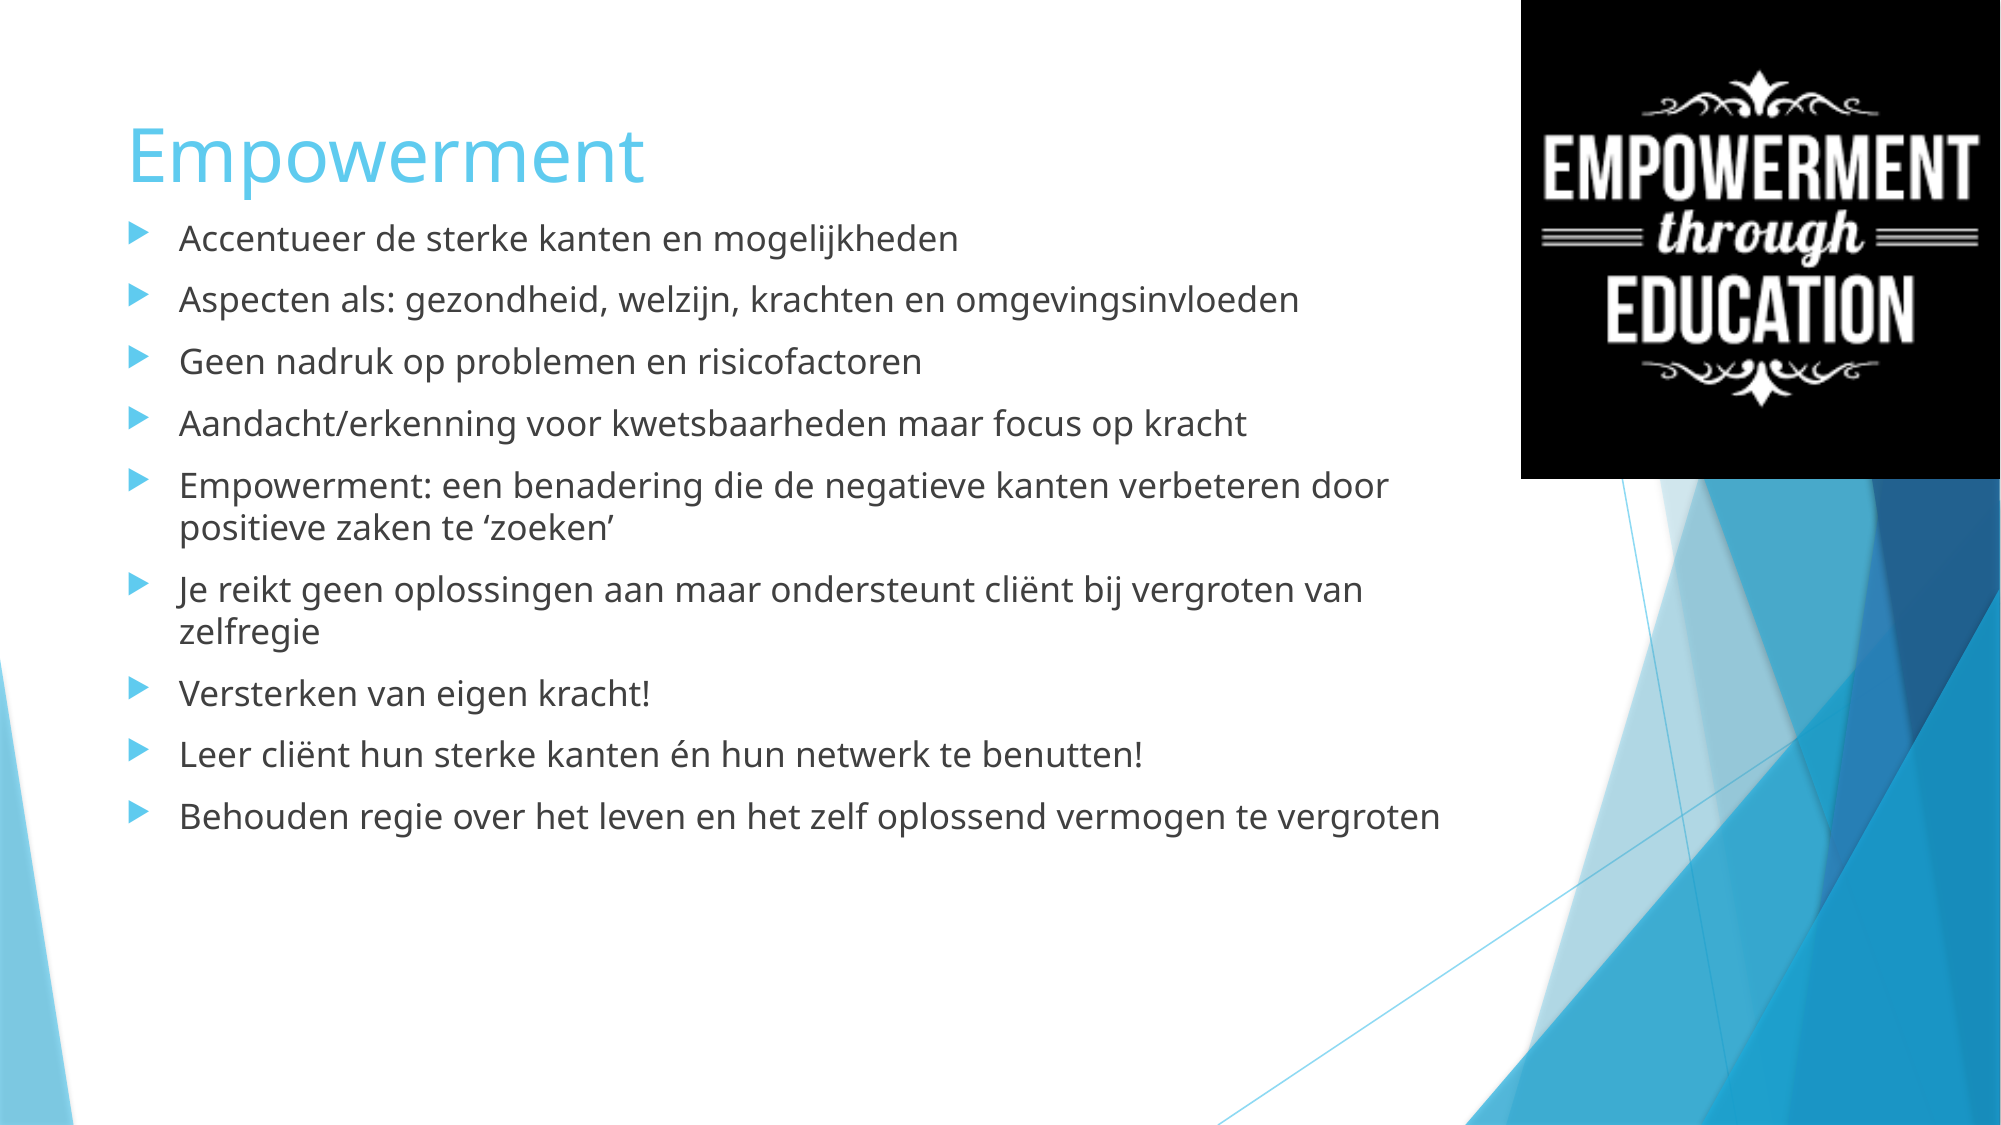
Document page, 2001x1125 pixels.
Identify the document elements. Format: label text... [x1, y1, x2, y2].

title Empowerment [111, 99, 1515, 208]
picture [1520, 0, 2000, 480]
list Accentueer de sterke kanten en mogelijkheden Aspecten als: gezondheid, welzijn, krachten en omgevingsinvloeden Geen nadruk op problemen en risicofactoren Aandacht/erkenning voor kwetsbaarheden maar focus op kracht Empowerment: een benadering die de negatieve kanten verbeteren door positieve zaken te ‘zoeken’ Je reikt geen oplossingen aan maar ondersteunt cliënt bij vergroten van zelfregie Versterken van eigen kracht! Leer cliënt hun sterke kanten én hun netwerk te benutten! Behouden regie over het leven en het zelf oplossend vermogen te vergroten [111, 208, 1522, 845]
